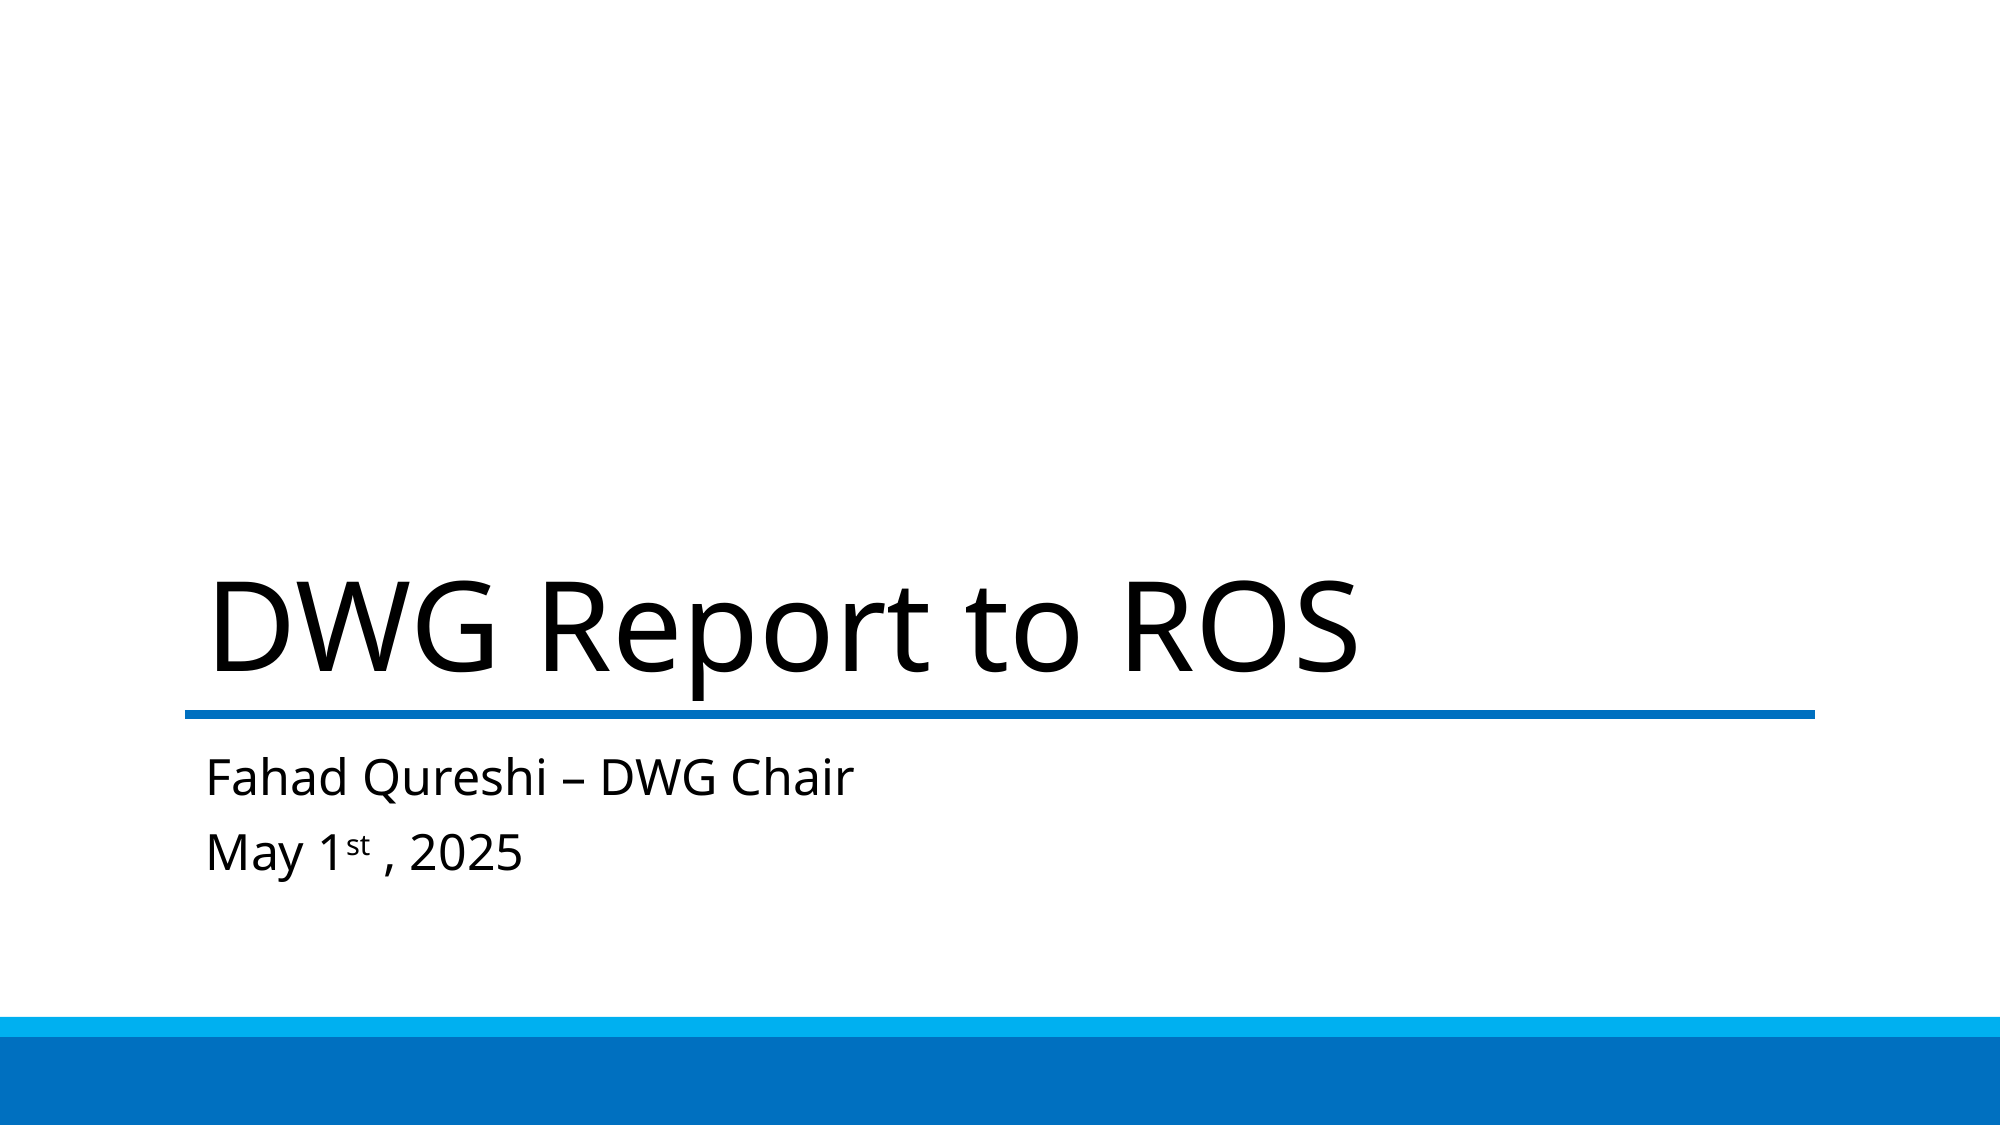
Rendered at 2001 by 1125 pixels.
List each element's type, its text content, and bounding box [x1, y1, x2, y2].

subtitle Fahad Qureshi – DWG Chair May 1st , 2025 [190, 744, 1691, 898]
title DWG Report to ROS [190, 549, 1691, 707]
